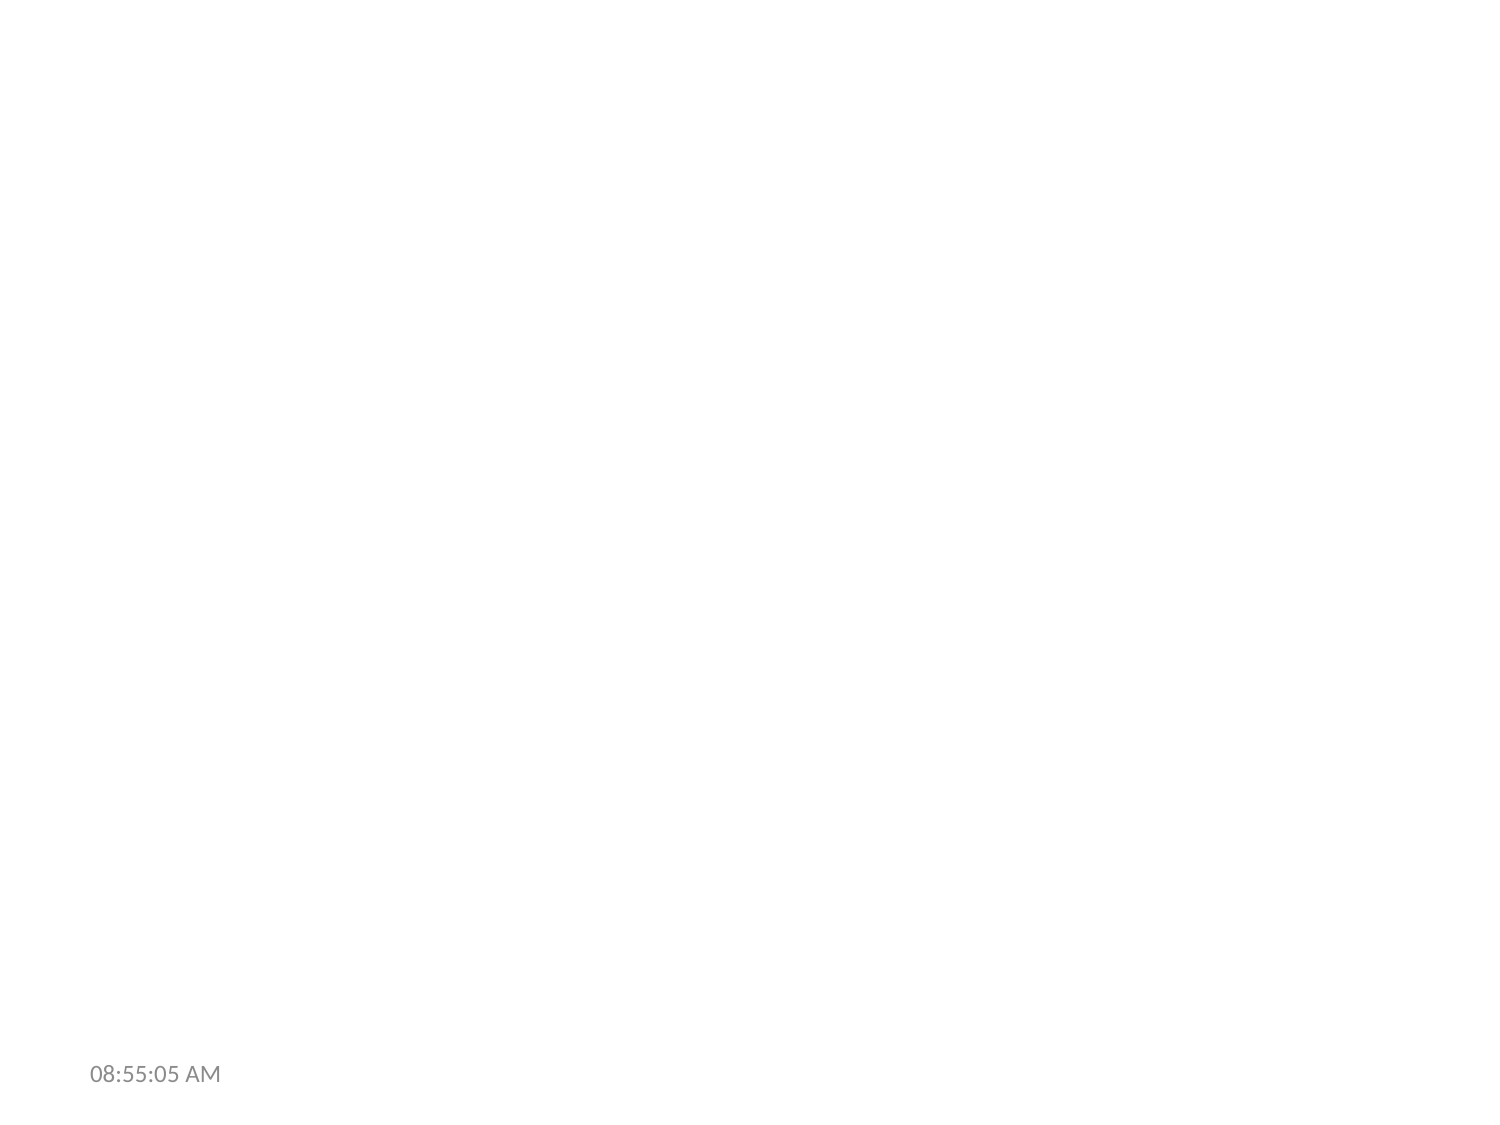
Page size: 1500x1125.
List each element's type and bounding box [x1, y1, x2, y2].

slide_number [75, 1042, 425, 1103]
